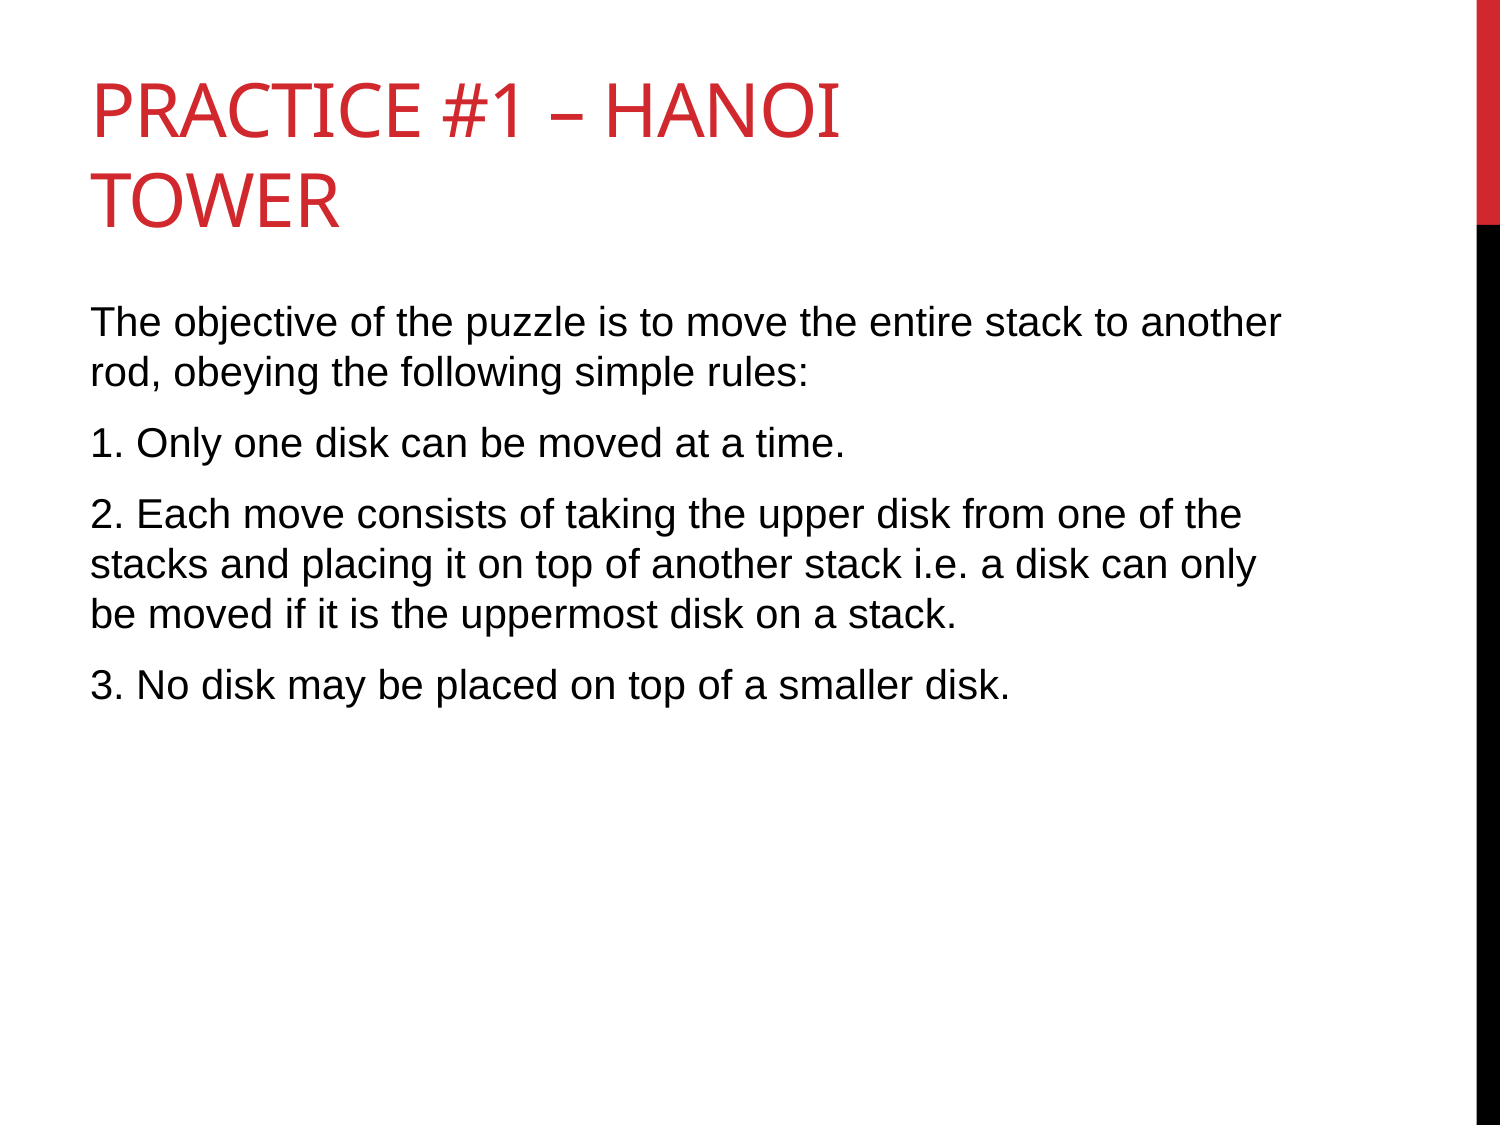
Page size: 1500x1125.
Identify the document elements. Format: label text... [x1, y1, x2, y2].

title Practice #1 – Hanoi Tower [75, 25, 1025, 250]
list The objective of the puzzle is to move the entire stack to another rod, obeying the following simple rules: 1. Only one disk can be moved at a time. 2. Each move consists of taking the upper disk from one of the stacks and placing it on top of another stack i.e. a disk can only be moved if it is the uppermost disk on a stack. 3. No disk may be placed on top of a smaller disk. [75, 287, 1325, 1005]
